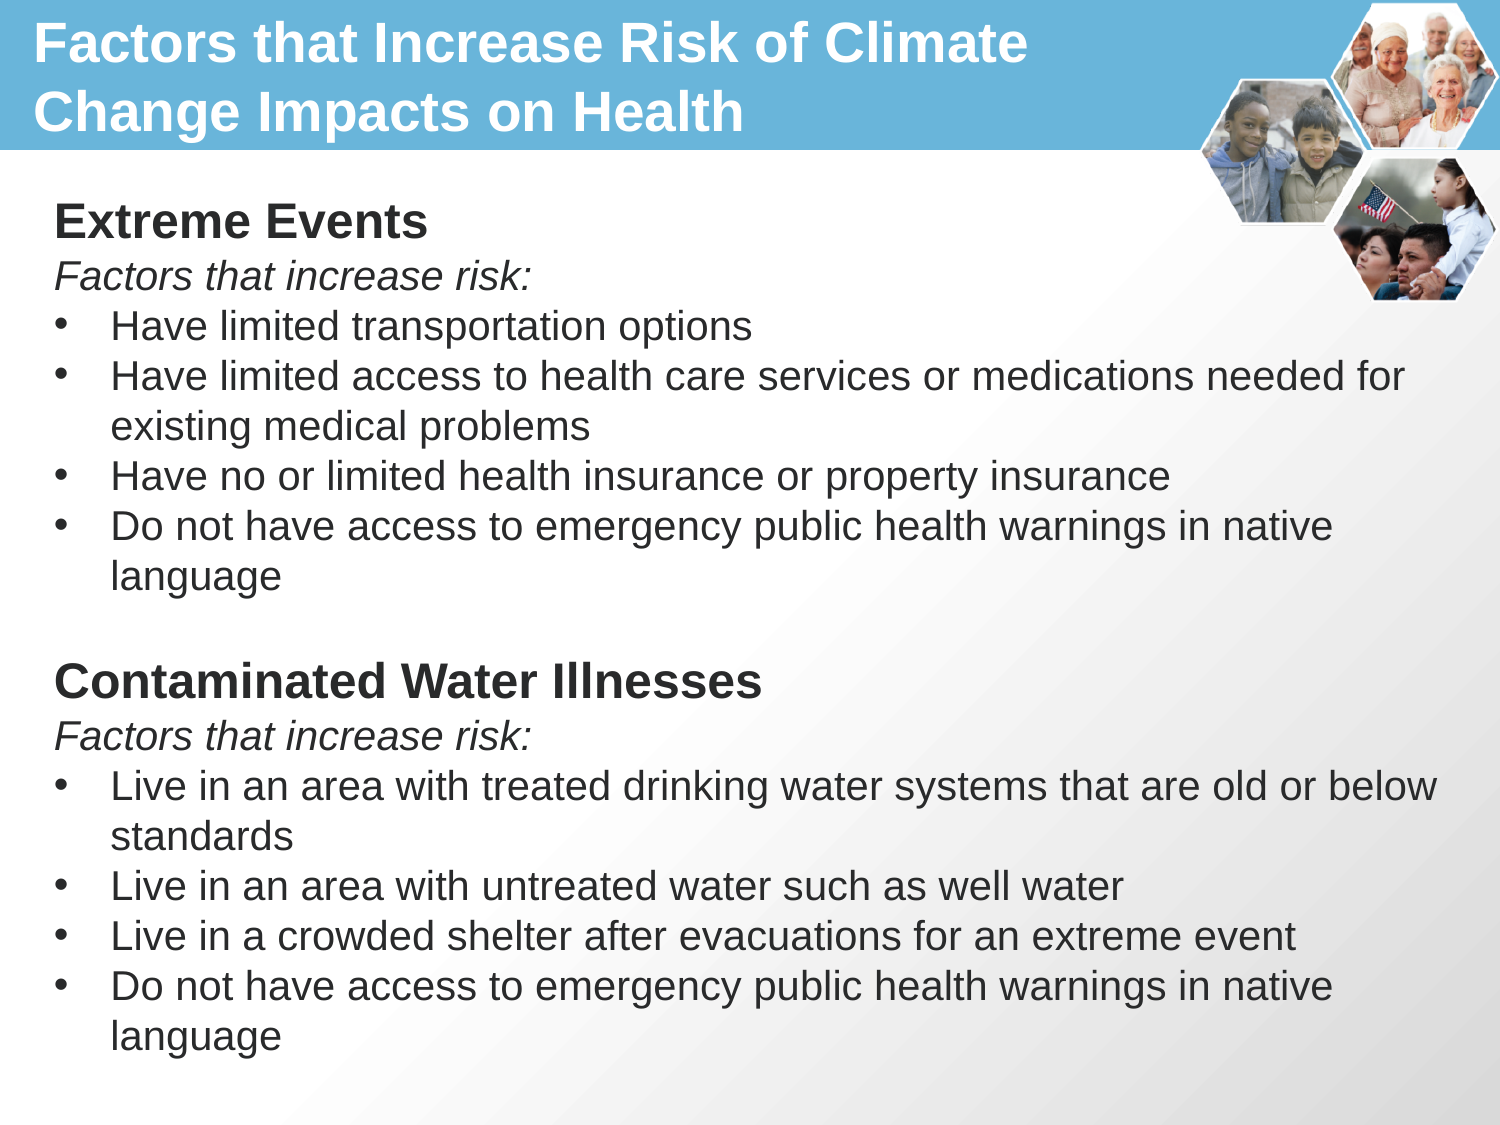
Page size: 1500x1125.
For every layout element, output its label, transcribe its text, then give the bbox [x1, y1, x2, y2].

title Factors that Increase Risk of Climate Change Impacts on Health [18, 0, 1195, 150]
text_box Extreme Events Factors that increase risk: Have limited transportation options Have limited access to health care services or medications needed for existing medical problems Have no or limited health insurance or property insurance Do not have access to emergency public health warnings in native language Contaminated Water Illnesses Factors that increase risk: Live in an area with treated drinking water systems that are old or below standards Live in an area with untreated water such as well water Live in a crowded shelter after evacuations for an extreme event Do not have access to emergency public health warnings in native language [39, 181, 1500, 1125]
picture [1173, 2, 1500, 181]
